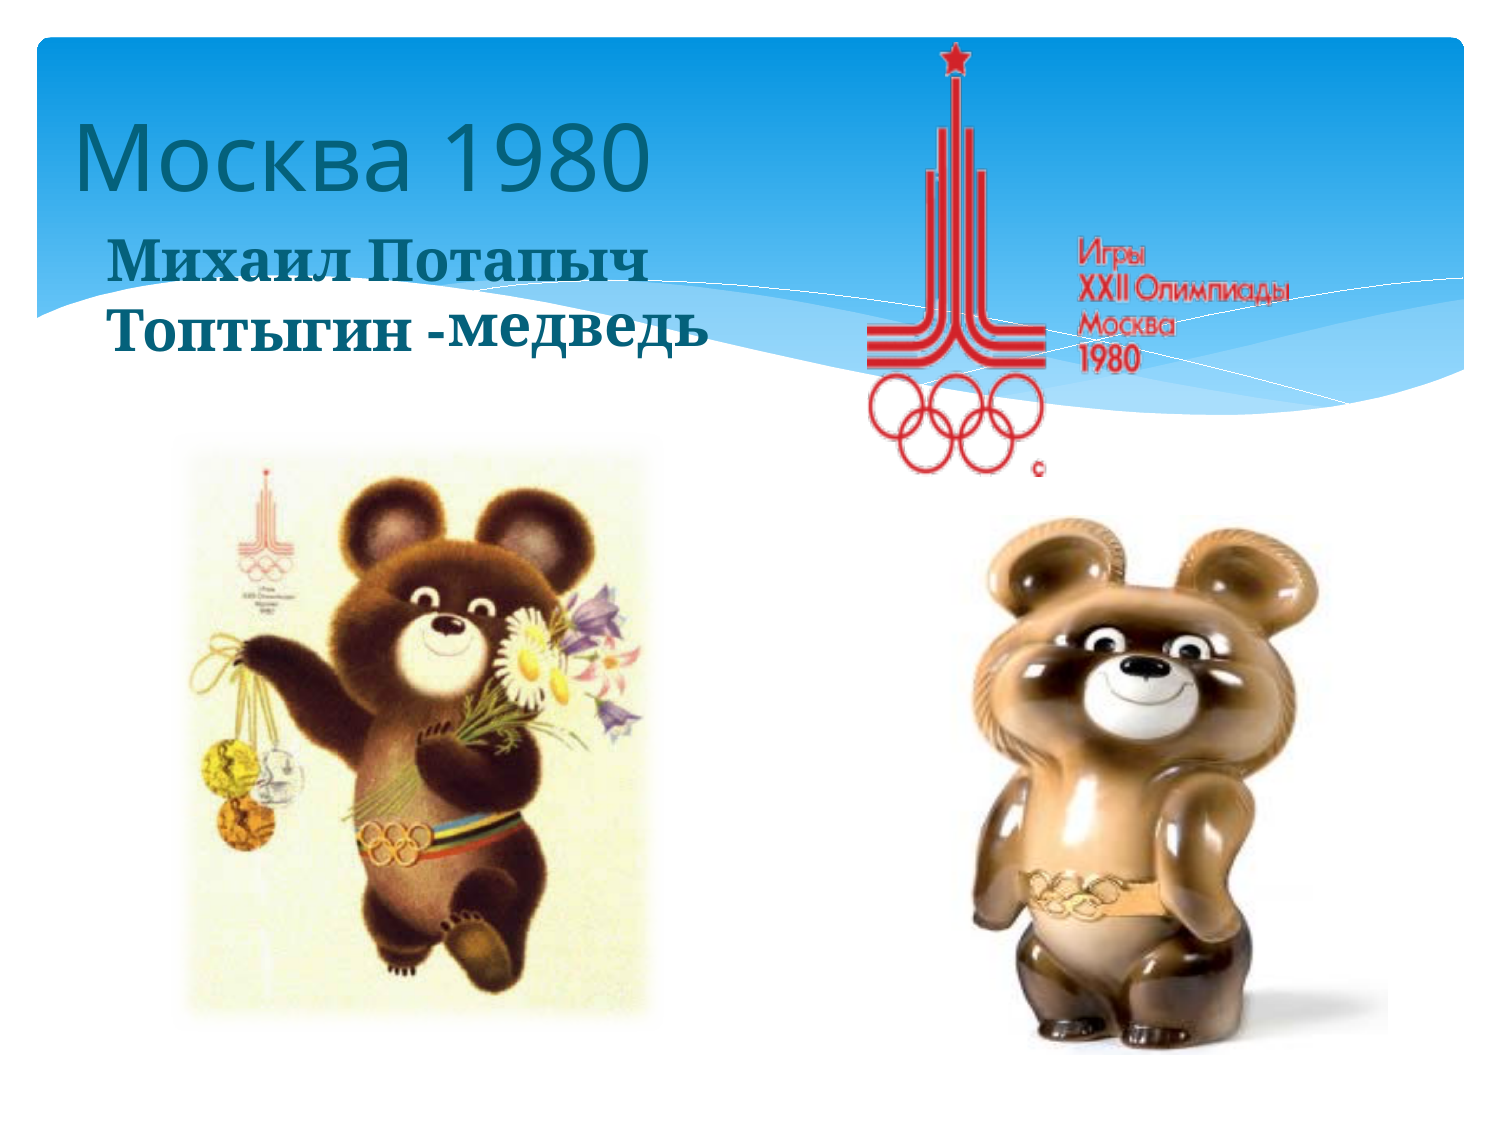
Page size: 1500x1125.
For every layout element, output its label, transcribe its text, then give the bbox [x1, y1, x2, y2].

text_box Михаил Потапыч Топтыгин - [91, 215, 842, 371]
text_box медведь [433, 281, 724, 366]
picture [915, 514, 1388, 1055]
picture [866, 43, 1290, 477]
picture [170, 432, 664, 1033]
text_box Москва 1980 [56, 90, 669, 218]
